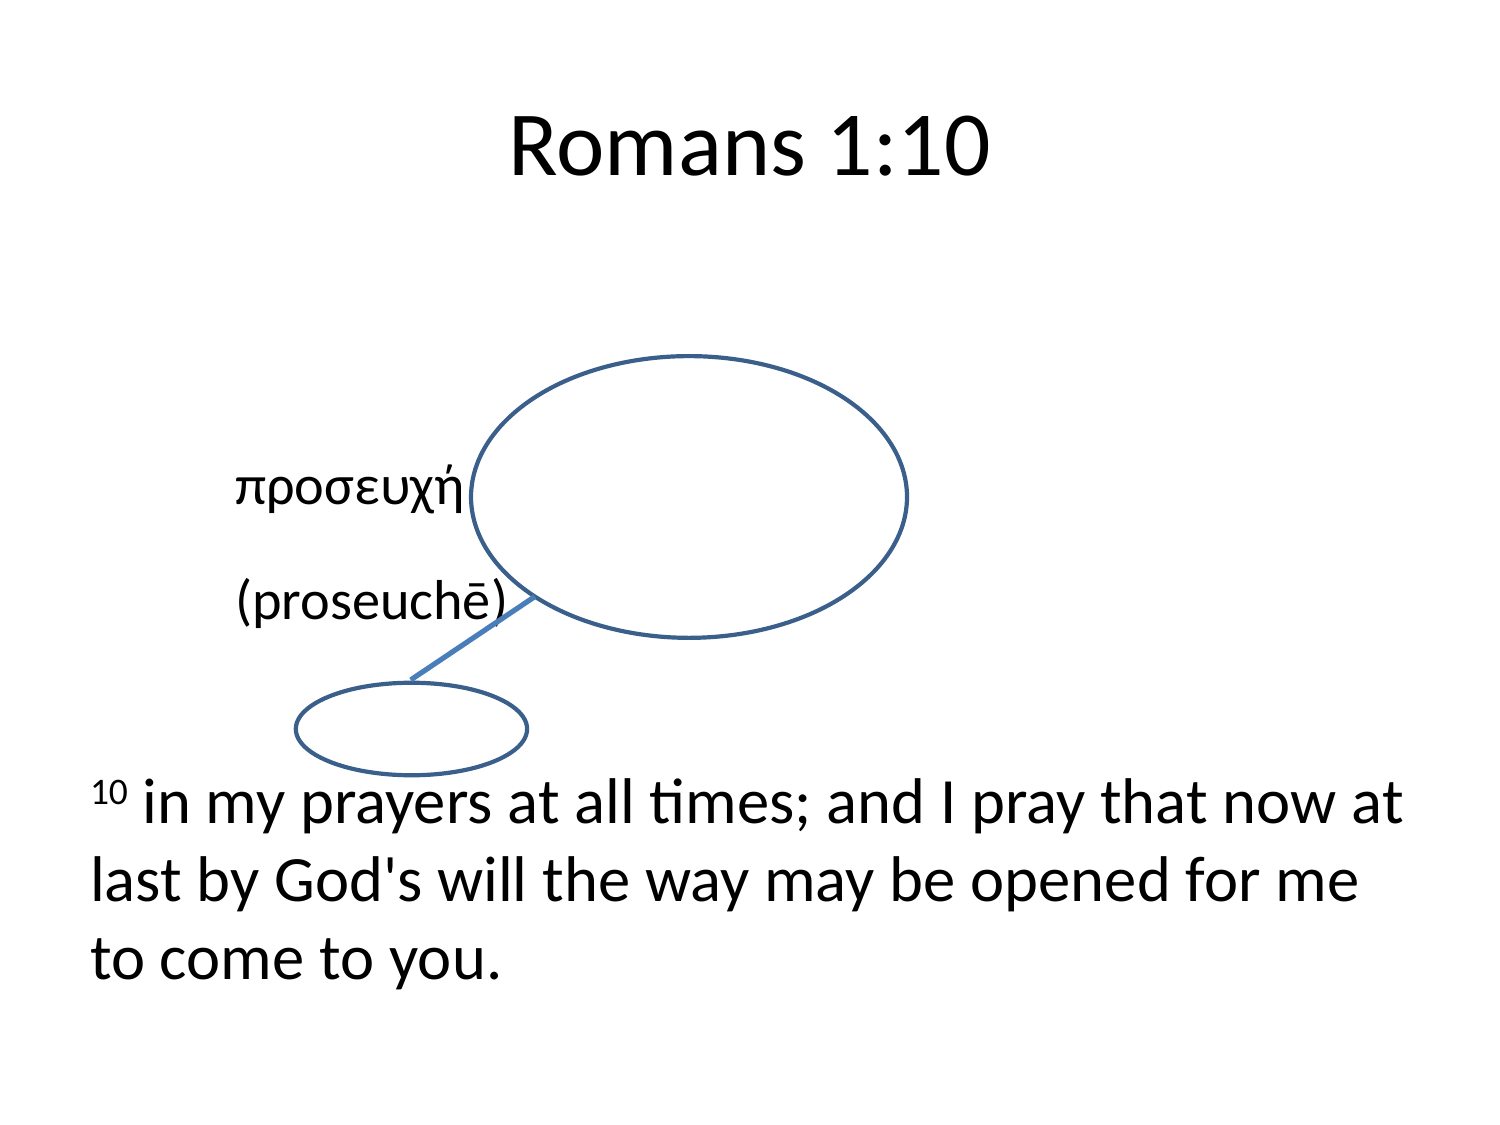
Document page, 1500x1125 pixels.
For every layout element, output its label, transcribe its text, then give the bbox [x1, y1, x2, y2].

text_box [293, 680, 530, 778]
title Romans 1:10 [75, 45, 1425, 233]
list προσευχή (proseuchē) 10 in my prayers at all times; and I pray that now at last by God's will the way may be opened for me to come to you. [75, 262, 1425, 1005]
text_box [468, 354, 910, 640]
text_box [410, 596, 536, 681]
